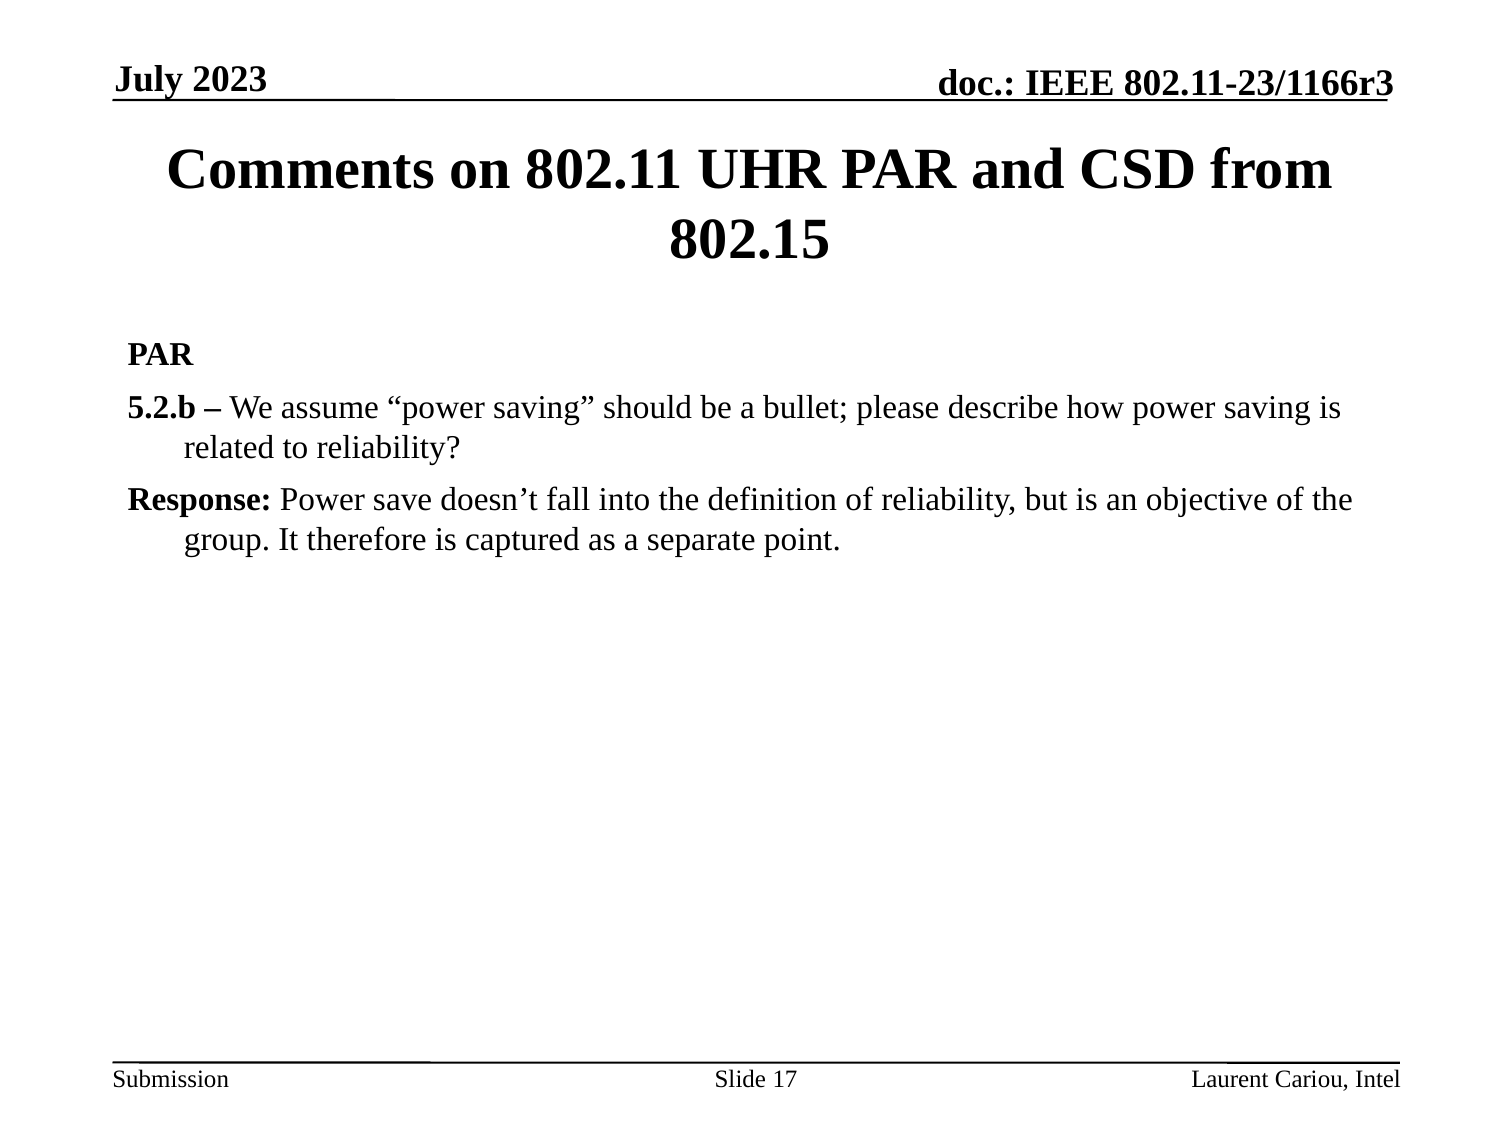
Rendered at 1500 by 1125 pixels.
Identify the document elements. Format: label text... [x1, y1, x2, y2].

title Comments on 802.11 UHR PAR and CSD from 802.15 [112, 112, 1388, 288]
list PAR 5.2.b – We assume “power saving” should be a bullet; please describe how power saving is related to reliability? Response: Power save doesn’t fall into the definition of reliability, but is an objective of the group. It therefore is captured as a separate point. [112, 324, 1438, 1000]
footer Laurent Cariou, Intel [878, 1061, 1402, 1093]
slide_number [114, 54, 423, 100]
slide_number Slide 17 [712, 1061, 800, 1123]
